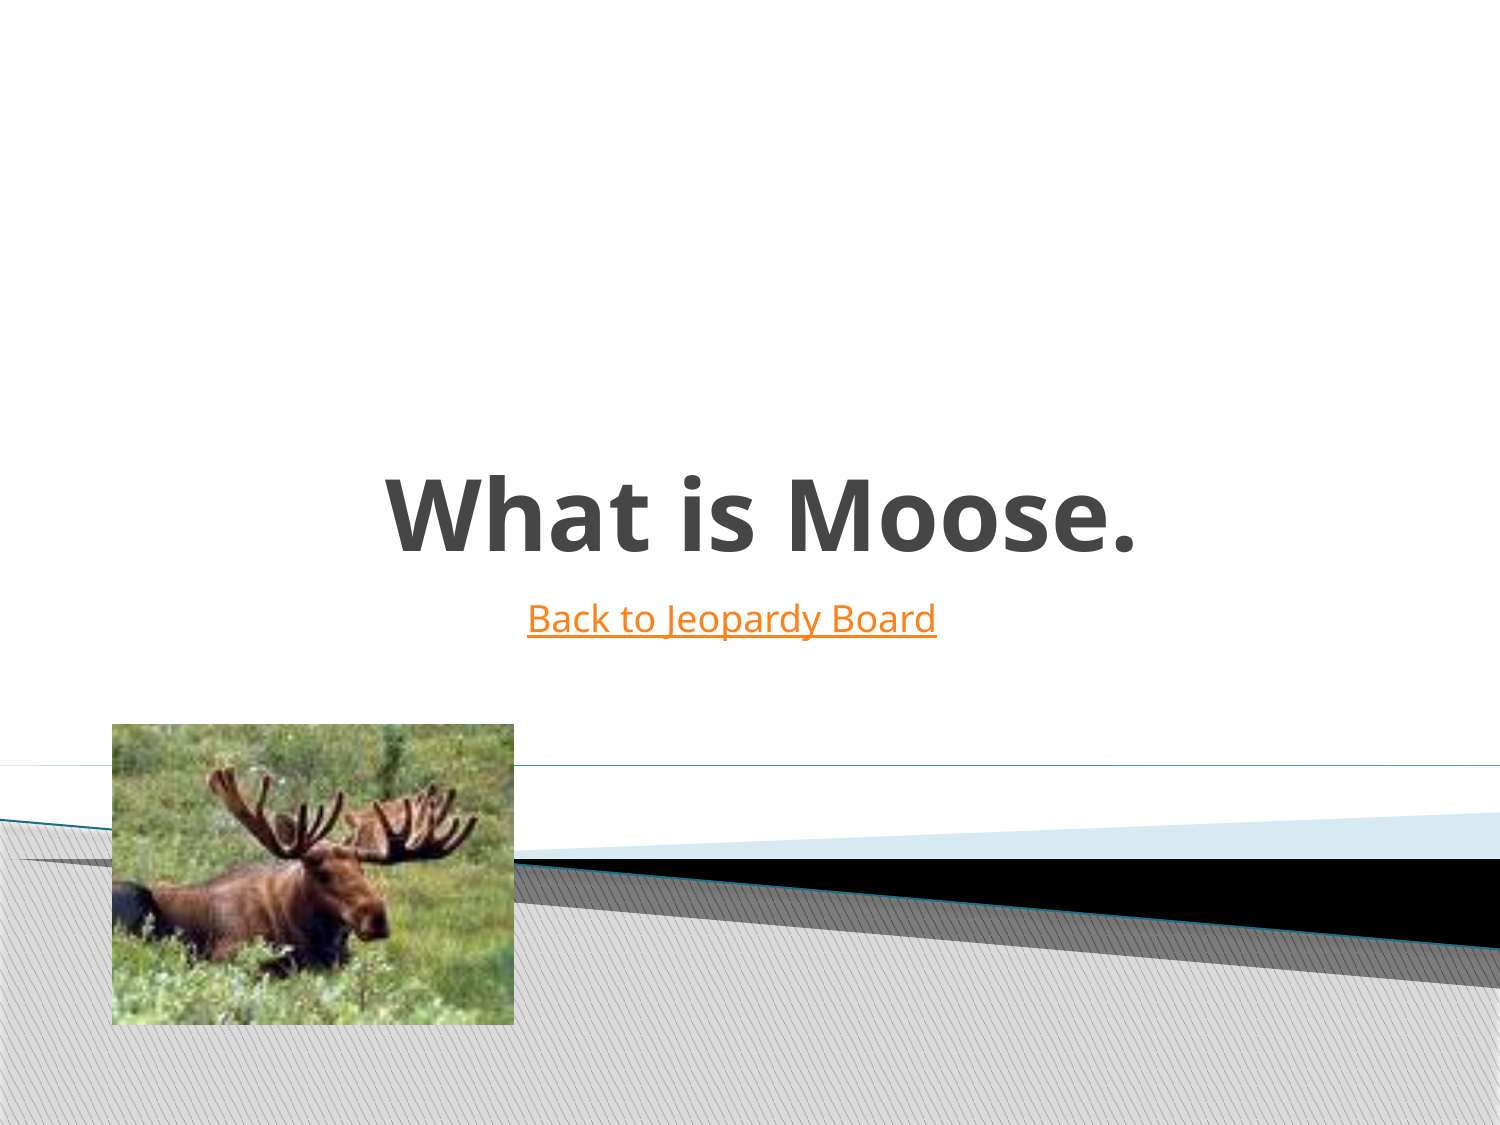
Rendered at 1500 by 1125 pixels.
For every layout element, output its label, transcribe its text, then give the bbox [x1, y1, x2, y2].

title What is Moose. [125, 337, 1400, 579]
picture [0, 724, 1500, 1026]
text_box Back to Jeopardy Board [512, 587, 963, 654]
